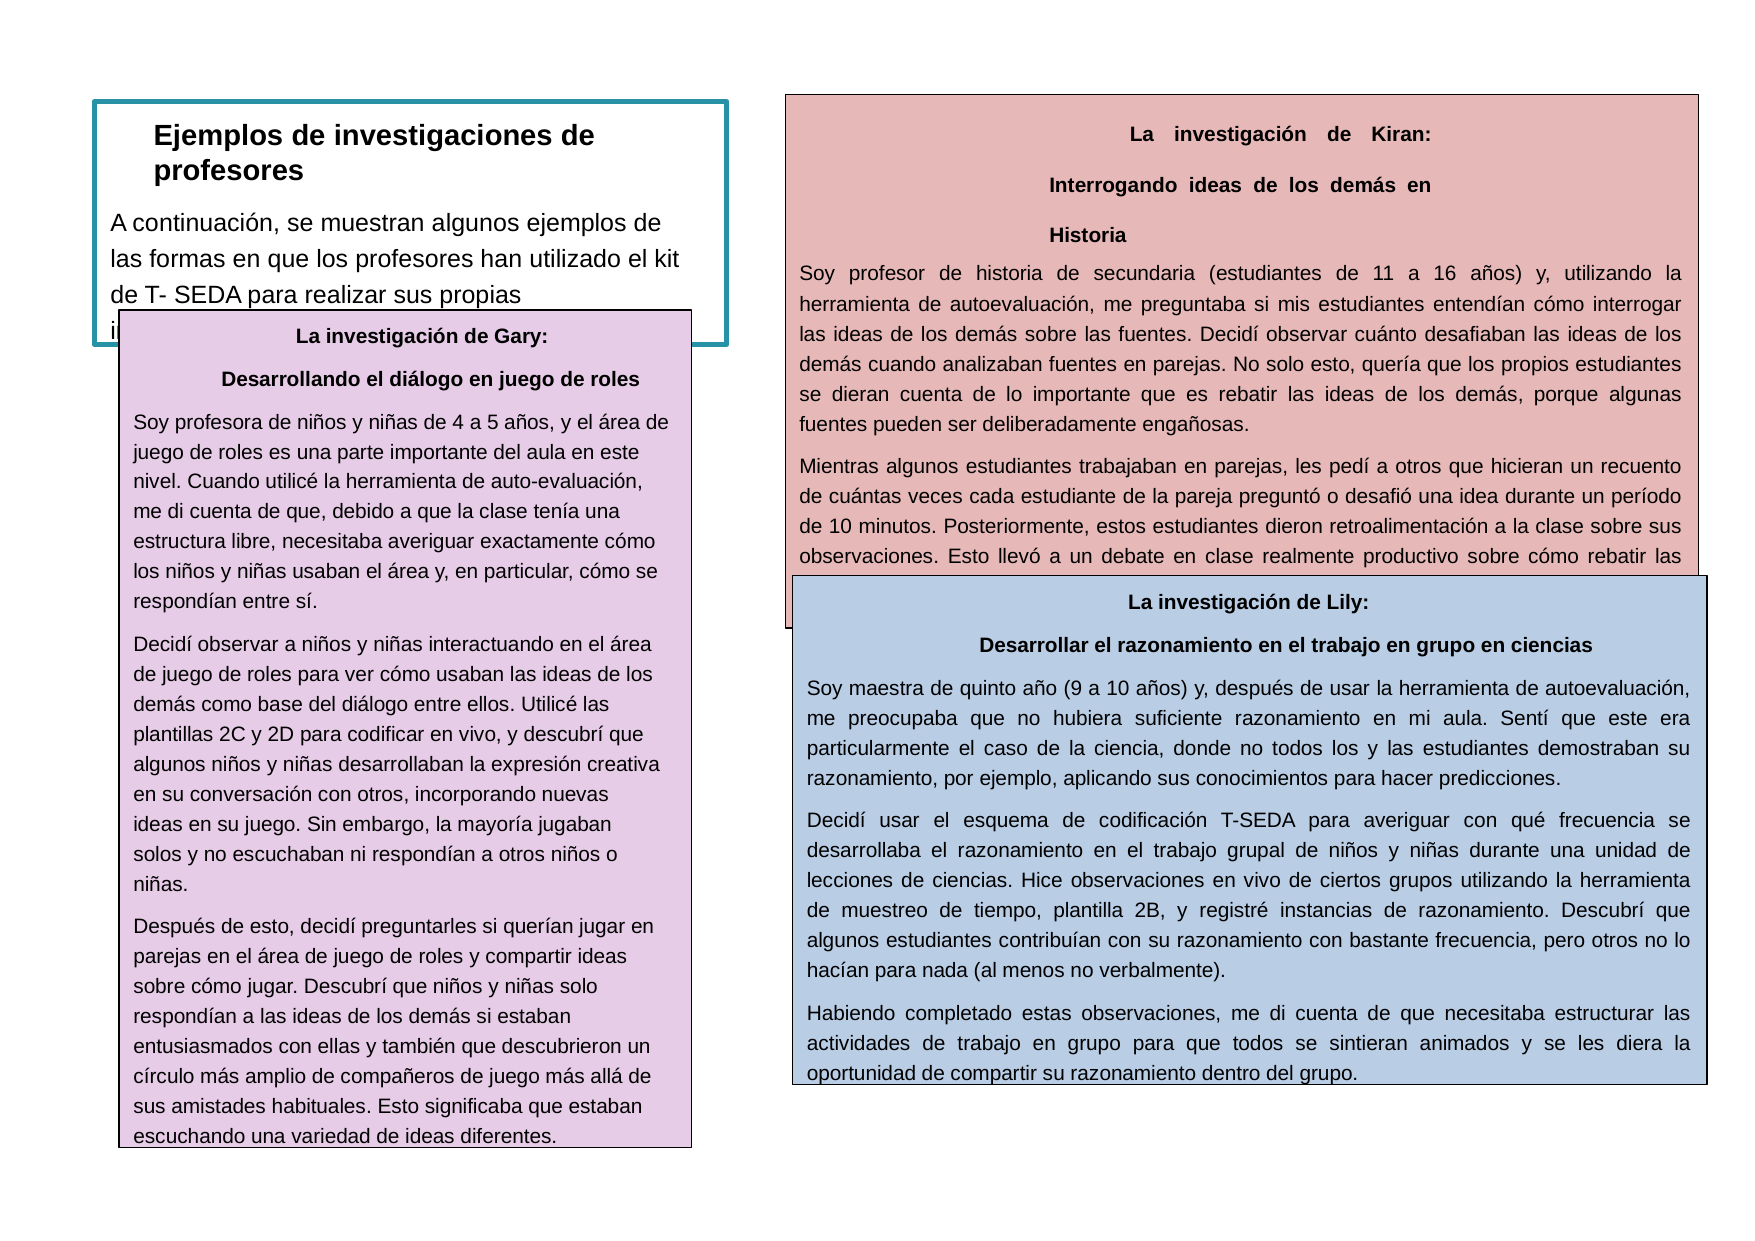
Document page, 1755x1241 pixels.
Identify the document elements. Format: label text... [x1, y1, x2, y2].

text_box La investigación de Lily: Desarrollar el razonamiento en el trabajo en grupo en ciencias Soy maestra de quinto año (9 a 10 años) y, después de usar la herramienta de autoevaluación, me preocupaba que no hubiera suficiente razonamiento en mi aula. Sentí que este era particularmente el caso de la ciencia, donde no todos los y las estudiantes demostraban su razonamiento, por ejemplo, aplicando sus conocimientos para hacer predicciones. Decidí usar el esquema de codificación T-SEDA para averiguar con qué frecuencia se desarrollaba el razonamiento en el trabajo grupal de niños y niñas durante una unidad de lecciones de ciencias. Hice observaciones en vivo de ciertos grupos utilizando la herramienta de muestreo de tiempo, plantilla 2B, y registré instancias de razonamiento. Descubrí que algunos estudiantes contribuían con su razonamiento con bastante frecuencia, pero otros no lo hacían para nada (al menos no verbalmente). Habiendo completado estas observaciones, me di cuenta de que necesitaba estructurar las actividades de trabajo en grupo para que todos se sintieran animados y se les diera la oportunidad de compartir su razonamiento dentro del grupo. [792, 575, 1707, 1085]
text_box La investigación de Gary: Desarrollando el diálogo en juego de roles Soy profesora de niños y niñas de 4 a 5 años, y el área de juego de roles es una parte importante del aula en este nivel. Cuando utilicé la herramienta de auto-evaluación, me di cuenta de que, debido a que la clase tenía una estructura libre, necesitaba averiguar exactamente cómo los niños y niñas usaban el área y, en particular, cómo se respondían entre sí. Decidí observar a niños y niñas interactuando en el área de juego de roles para ver cómo usaban las ideas de los demás como base del diálogo entre ellos. Utilicé las plantillas 2C y 2D para codificar en vivo, y descubrí que algunos niños y niñas desarrollaban la expresión creativa en su conversación con otros, incorporando nuevas ideas en su juego. Sin embargo, la mayoría jugaban solos y no escuchaban ni respondían a otros niños o niñas. Después de esto, decidí preguntarles si querían jugar en parejas en el área de juego de roles y compartir ideas sobre cómo jugar. Descubrí que niños y niñas solo respondían a las ideas de los demás si estaban entusiasmados con ellas y también que descubrieron un círculo más amplio de compañeros de juego más allá de sus amistades habituales. Esto significaba que estaban escuchando una variedad de ideas diferentes. [118, 309, 692, 1148]
text_box Ejemplos de investigaciones de profesores A continuación, se muestran algunos ejemplos de las formas en que los profesores han utilizado el kit de T- SEDA para realizar sus propias investigaciones en el aula. [94, 101, 727, 345]
text_box La investigación de Kiran: Interrogando ideas de los demás en Historia Soy profesor de historia de secundaria (estudiantes de 11 a 16 años) y, utilizando la herramienta de autoevaluación, me preguntaba si mis estudiantes entendían cómo interrogar las ideas de los demás sobre las fuentes. Decidí observar cuánto desafiaban las ideas de los demás cuando analizaban fuentes en parejas. No solo esto, quería que los propios estudiantes se dieran cuenta de lo importante que es rebatir las ideas de los demás, porque algunas fuentes pueden ser deliberadamente engañosas. Mientras algunos estudiantes trabajaban en parejas, les pedí a otros que hicieran un recuento de cuántas veces cada estudiante de la pareja preguntó o desafió una idea durante un período de 10 minutos. Posteriormente, estos estudiantes dieron retroalimentación a la clase sobre sus observaciones. Esto llevó a un debate en clase realmente productivo sobre cómo rebatir las ideas de los demás y las fuentes, de modo que los y las estudiantes reflexionaran sobre su aprendizaje y obtuvieran una comprensión más profunda del uso de fuentes en historia. [785, 94, 1699, 628]
